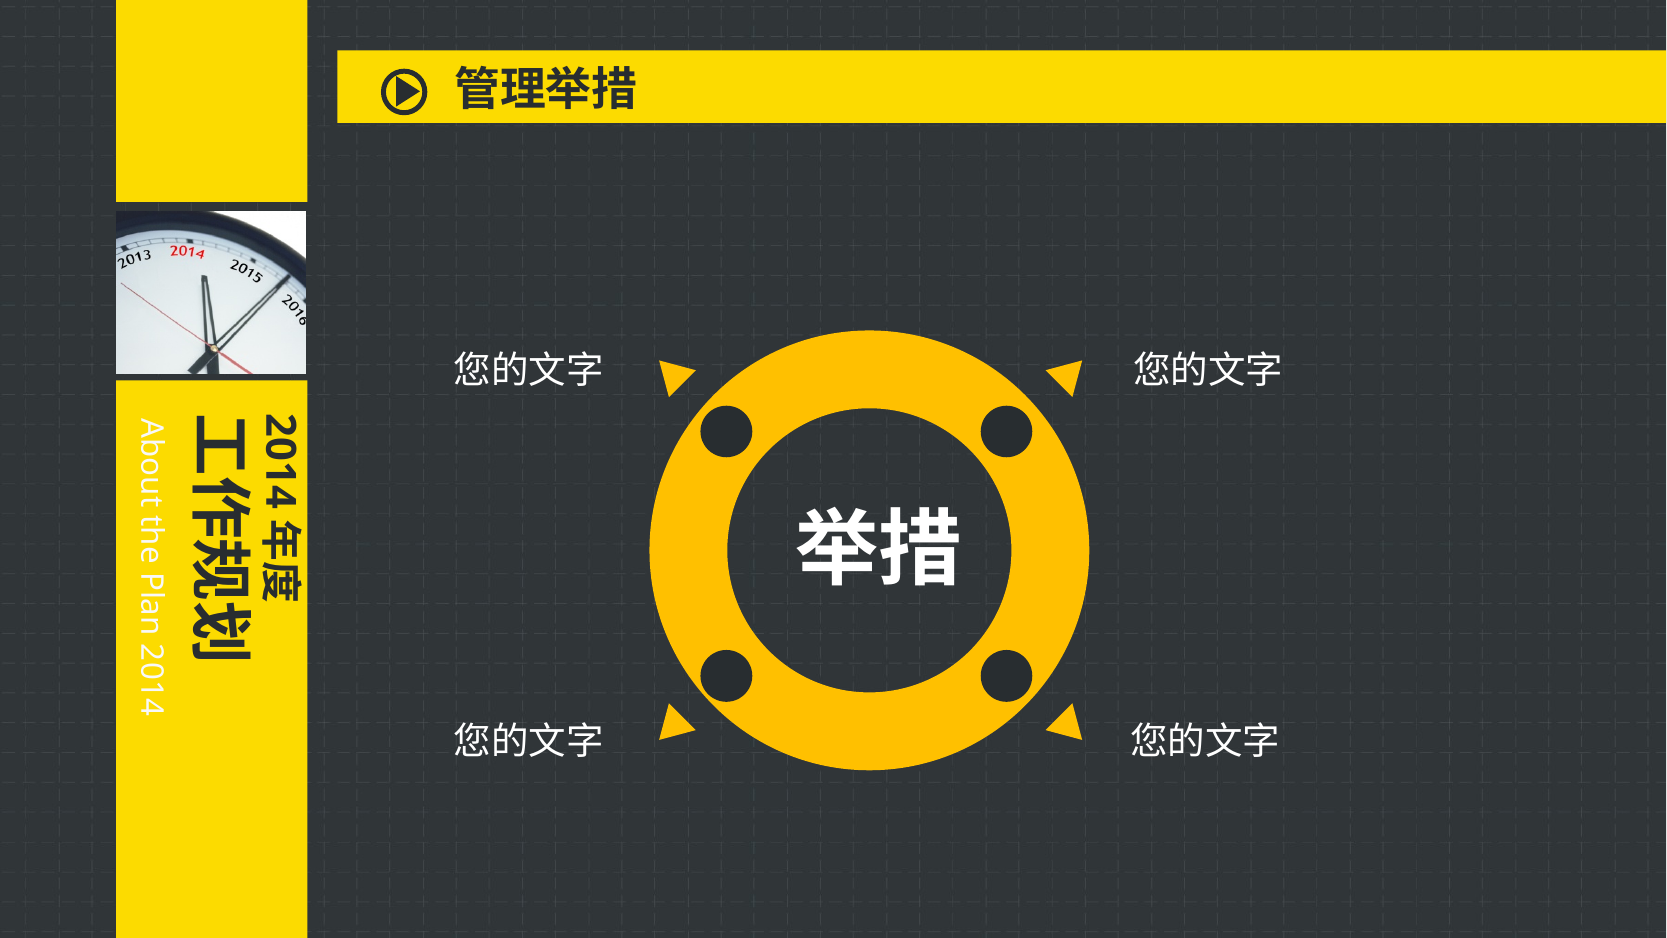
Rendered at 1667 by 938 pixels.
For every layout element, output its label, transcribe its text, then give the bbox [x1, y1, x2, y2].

picture [0, 0, 115, 938]
text_box 您的文字 [439, 316, 686, 399]
text_box 您的文字 [1115, 686, 1362, 769]
text_box 您的文字 [439, 686, 646, 769]
text_box 您的文字 [1118, 316, 1365, 399]
text_box [337, 50, 1667, 123]
picture [308, 0, 1667, 938]
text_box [651, 332, 1088, 769]
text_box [380, 52, 654, 124]
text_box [115, 0, 308, 938]
